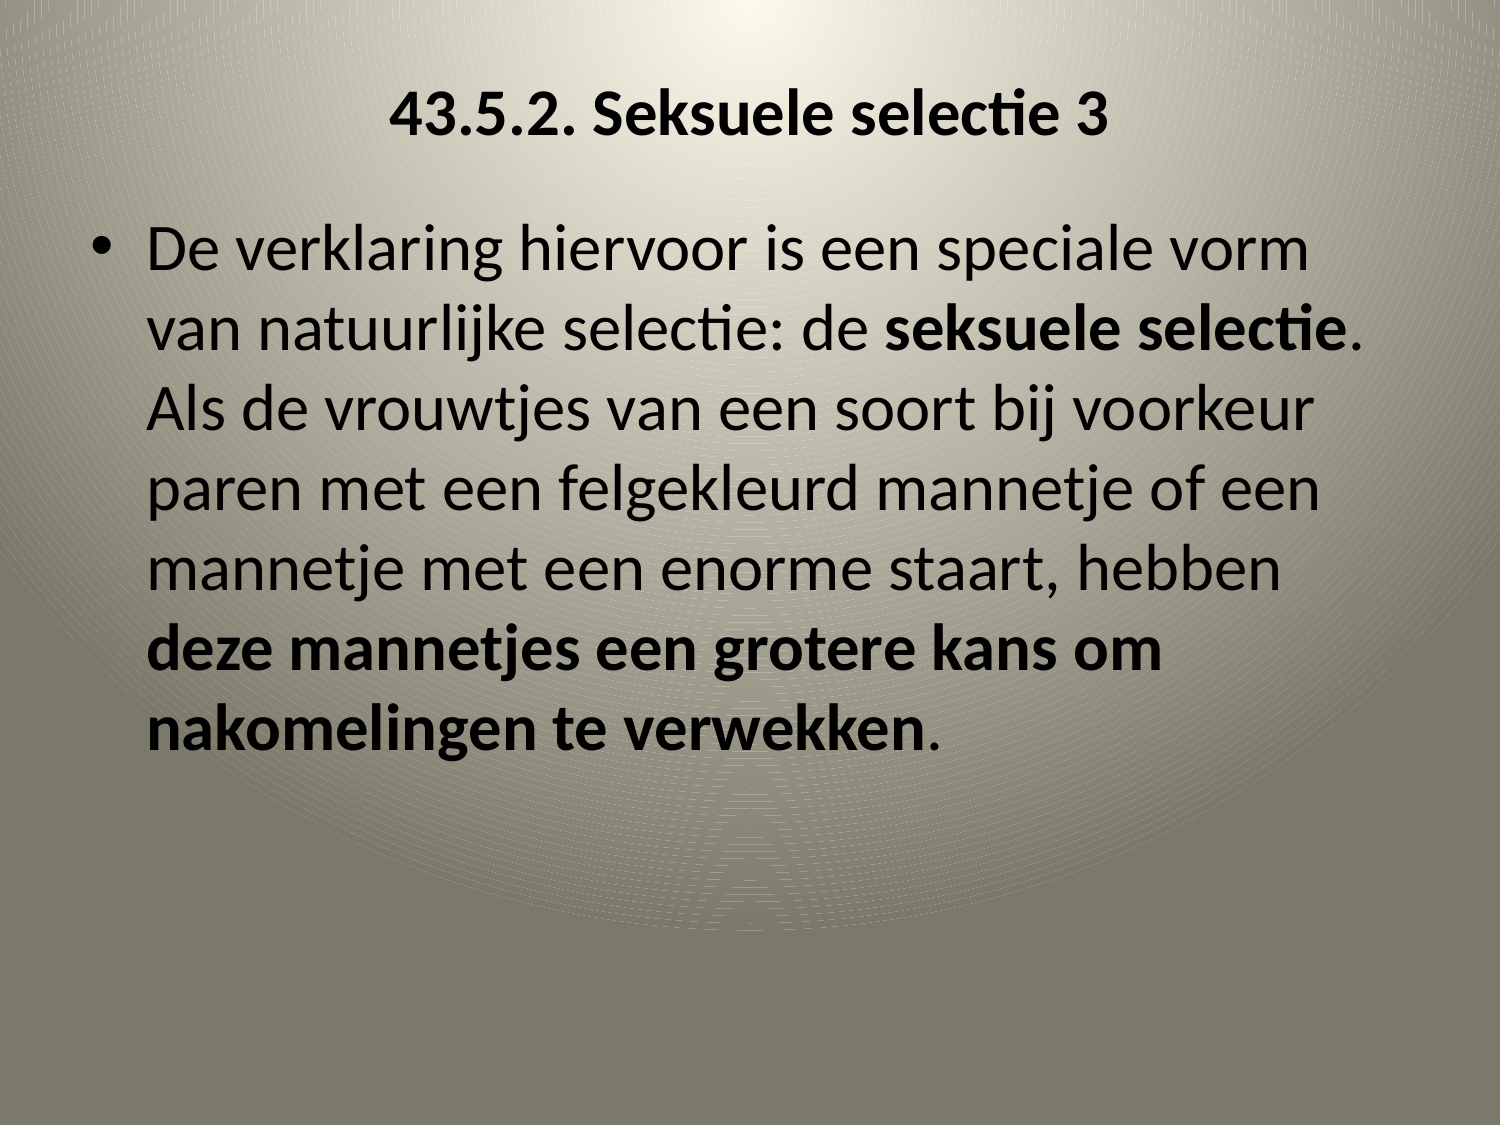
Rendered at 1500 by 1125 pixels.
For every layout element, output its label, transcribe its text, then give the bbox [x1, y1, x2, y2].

title 43.5.2. Seksuele selectie 3 [75, 45, 1425, 173]
list De verklaring hiervoor is een speciale vorm van natuurlijke selectie: de seksuele selectie. Als de vrouwtjes van een soort bij voorkeur paren met een felgekleurd mannetje of een mannetje met een enorme staart, hebben deze mannetjes een grotere kans om nakomelingen te verwekken. [75, 196, 1425, 1047]
